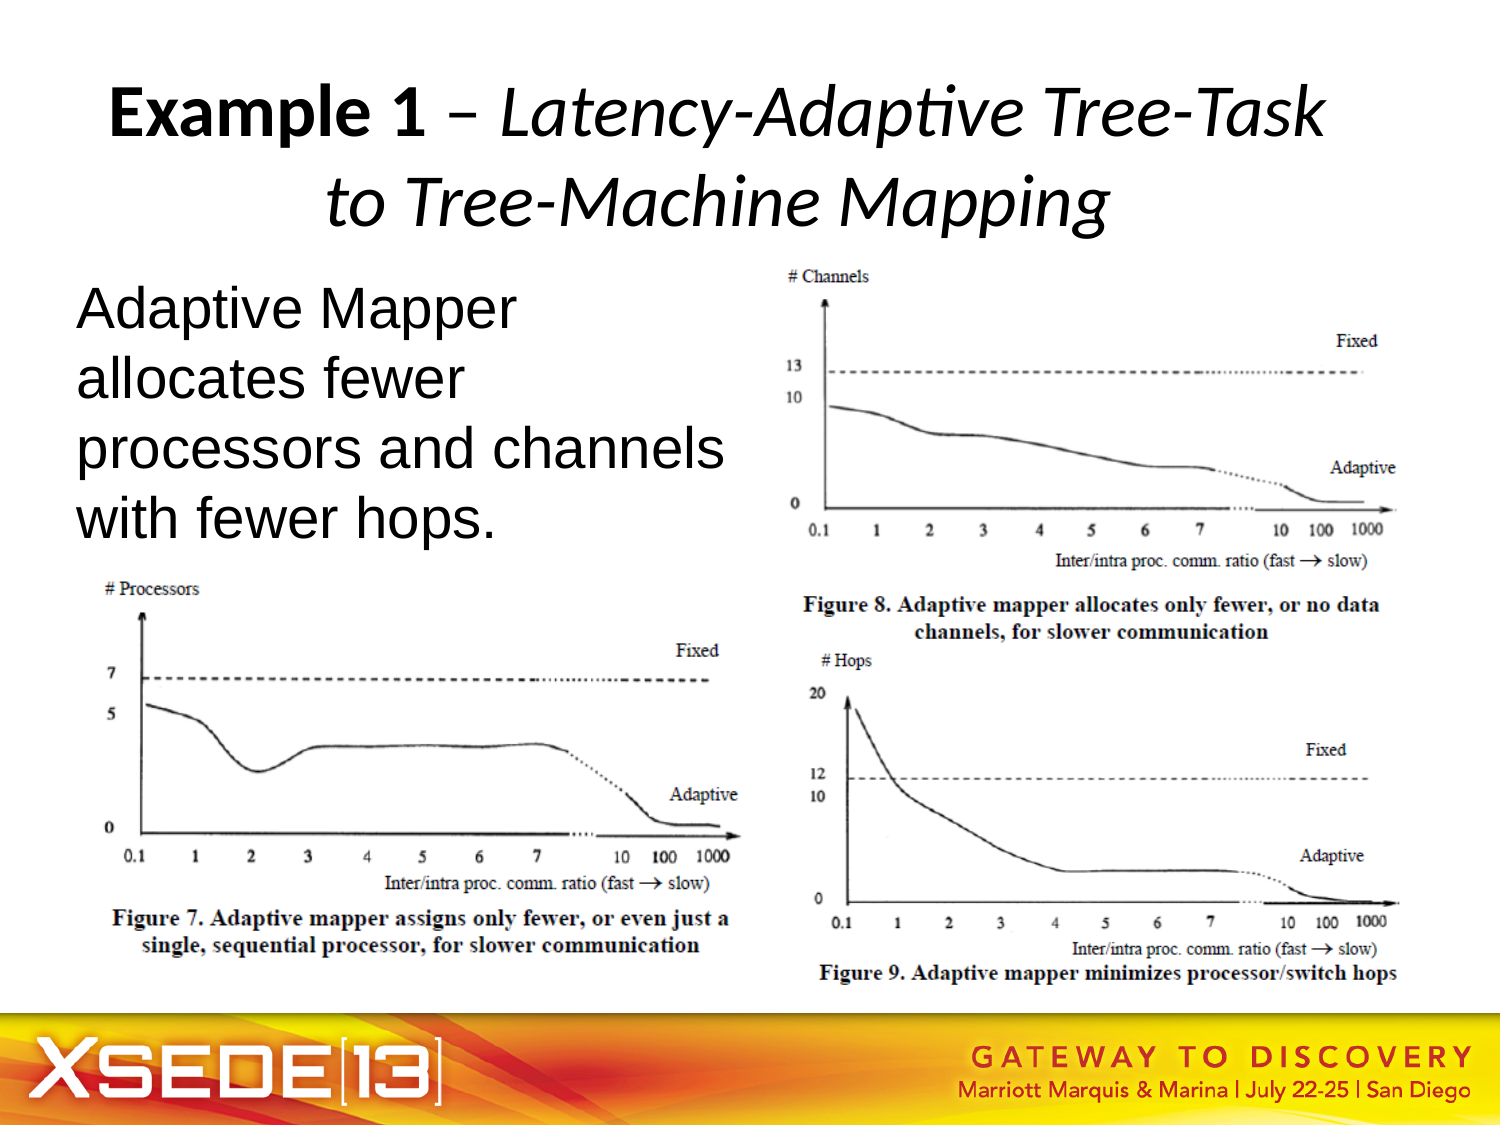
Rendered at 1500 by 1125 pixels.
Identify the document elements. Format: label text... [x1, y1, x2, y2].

picture [0, 267, 1500, 1125]
picture [96, 575, 743, 975]
text_box Example 1 – Latency-Adaptive Tree-Task to Tree-Machine Mapping [61, 54, 1375, 266]
text_box Adaptive Mapper allocates fewer processors and channels with fewer hops. [61, 262, 778, 952]
